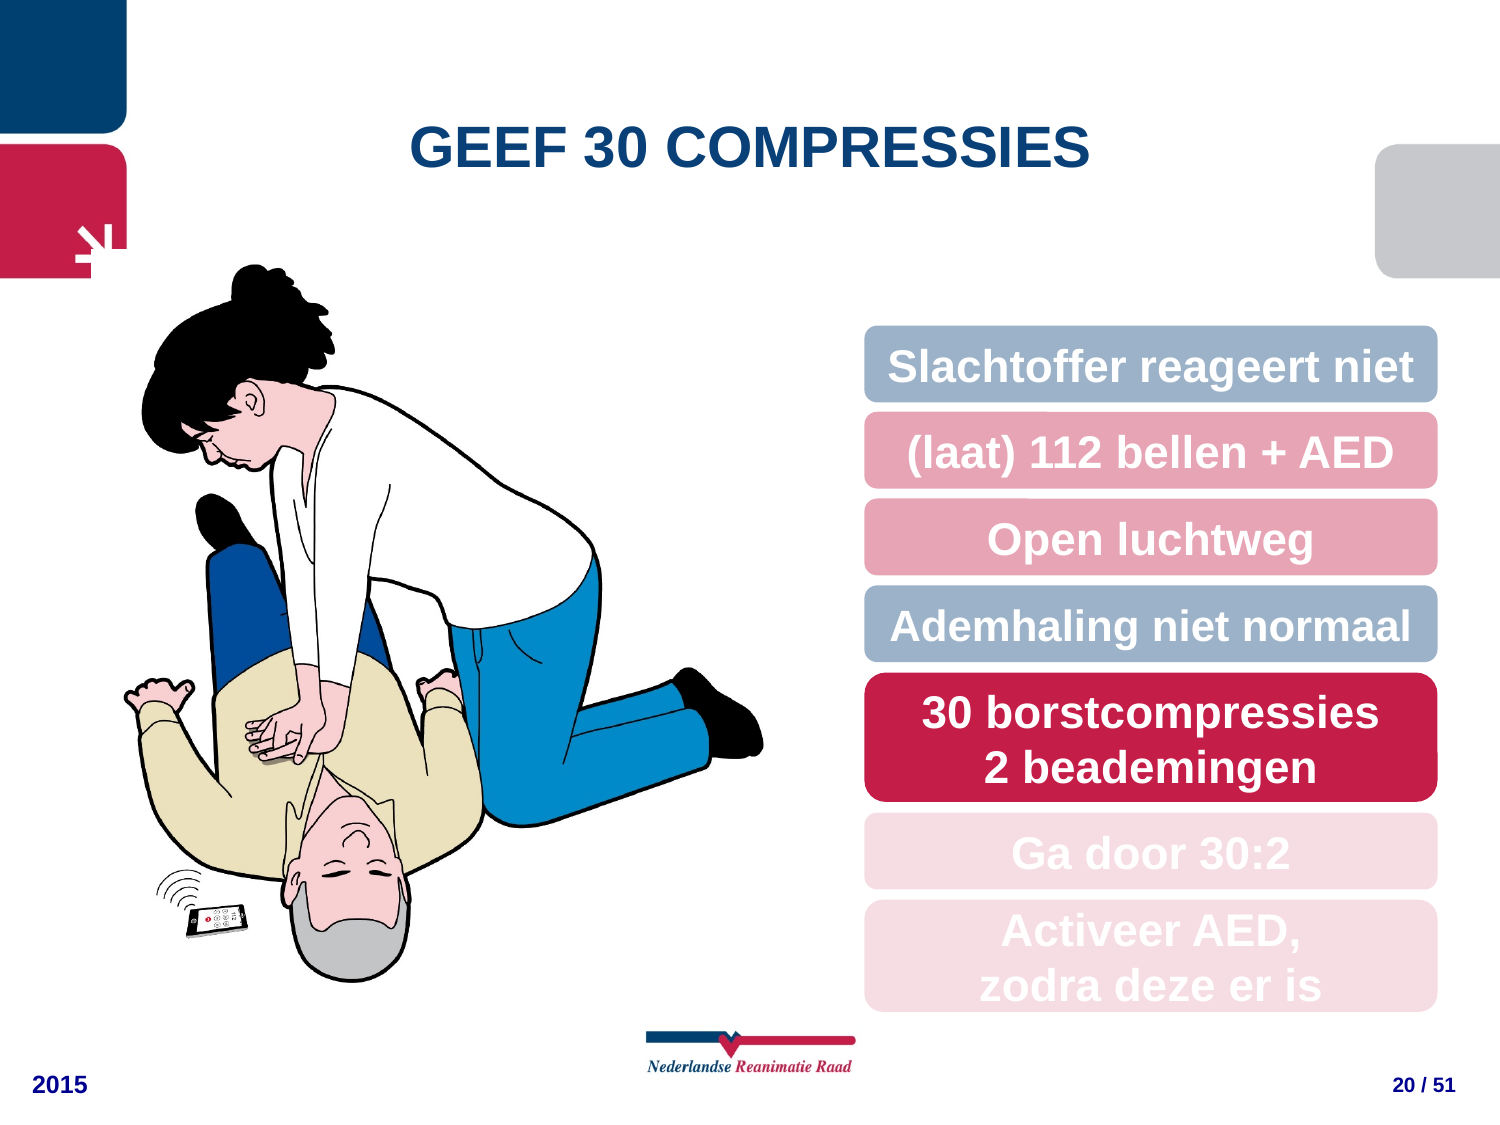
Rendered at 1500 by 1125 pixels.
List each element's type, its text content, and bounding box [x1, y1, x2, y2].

text_box 30 borstcompressies 2 beademingen [862, 670, 1440, 805]
text_box Ademhaling niet normaal [862, 583, 1440, 665]
text_box Ga door 30:2 [862, 810, 1440, 892]
picture [0, 0, 1500, 1125]
text_box Open luchtweg [862, 496, 1440, 578]
text_box (laat) 112 bellen + AED [862, 409, 1440, 491]
text_box Slachtoffer reageert niet [862, 323, 1440, 405]
text_box GEEF 30 COMPRESSIES [33, 101, 1468, 177]
text_box Activeer AED, zodra deze er is [862, 897, 1440, 1015]
